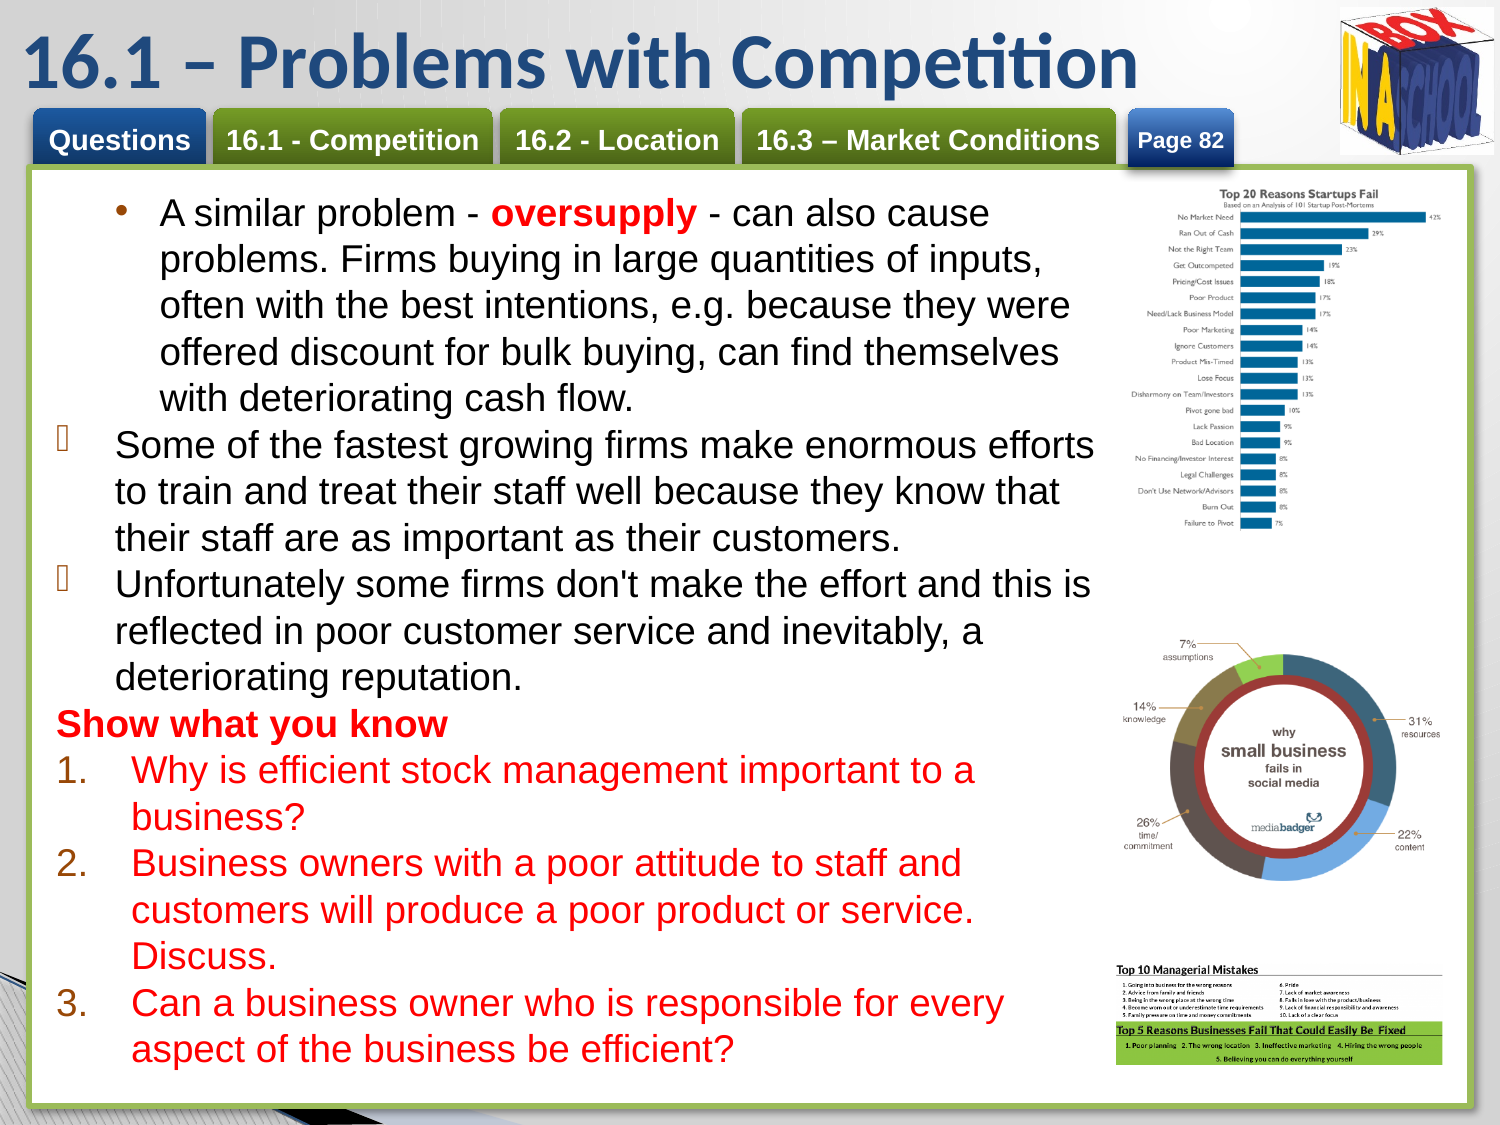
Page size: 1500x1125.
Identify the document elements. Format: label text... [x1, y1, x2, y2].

title 16.1 – Problems with Competition [5, 11, 1270, 102]
text_box Page 82 [1127, 108, 1235, 168]
picture [281, 1114, 303, 1125]
text_box A similar problem - oversupply - can also cause problems. Firms buying in large quantities of inputs, often with the best intentions, e.g. because they were offered discount for bulk buying, can find themselves with deteriorating cash flow. Some of the fastest growing firms make enormous efforts to train and treat their staff well because they know that their staff are as important as their customers. Unfortunately some firms don't make the effort and this is reflected in poor customer service and inevitably, a deteriorating reputation. Show what you know Why is efficient stock management important to a business? Business owners with a poor attitude to staff and customers will produce a poor product or service. Discuss. Can a business owner who is responsible for every aspect of the business be efficient? [41, 179, 1117, 1078]
picture [1125, 183, 1444, 531]
picture [1340, 7, 1495, 155]
picture [1115, 963, 1443, 1065]
picture [1115, 636, 1443, 885]
